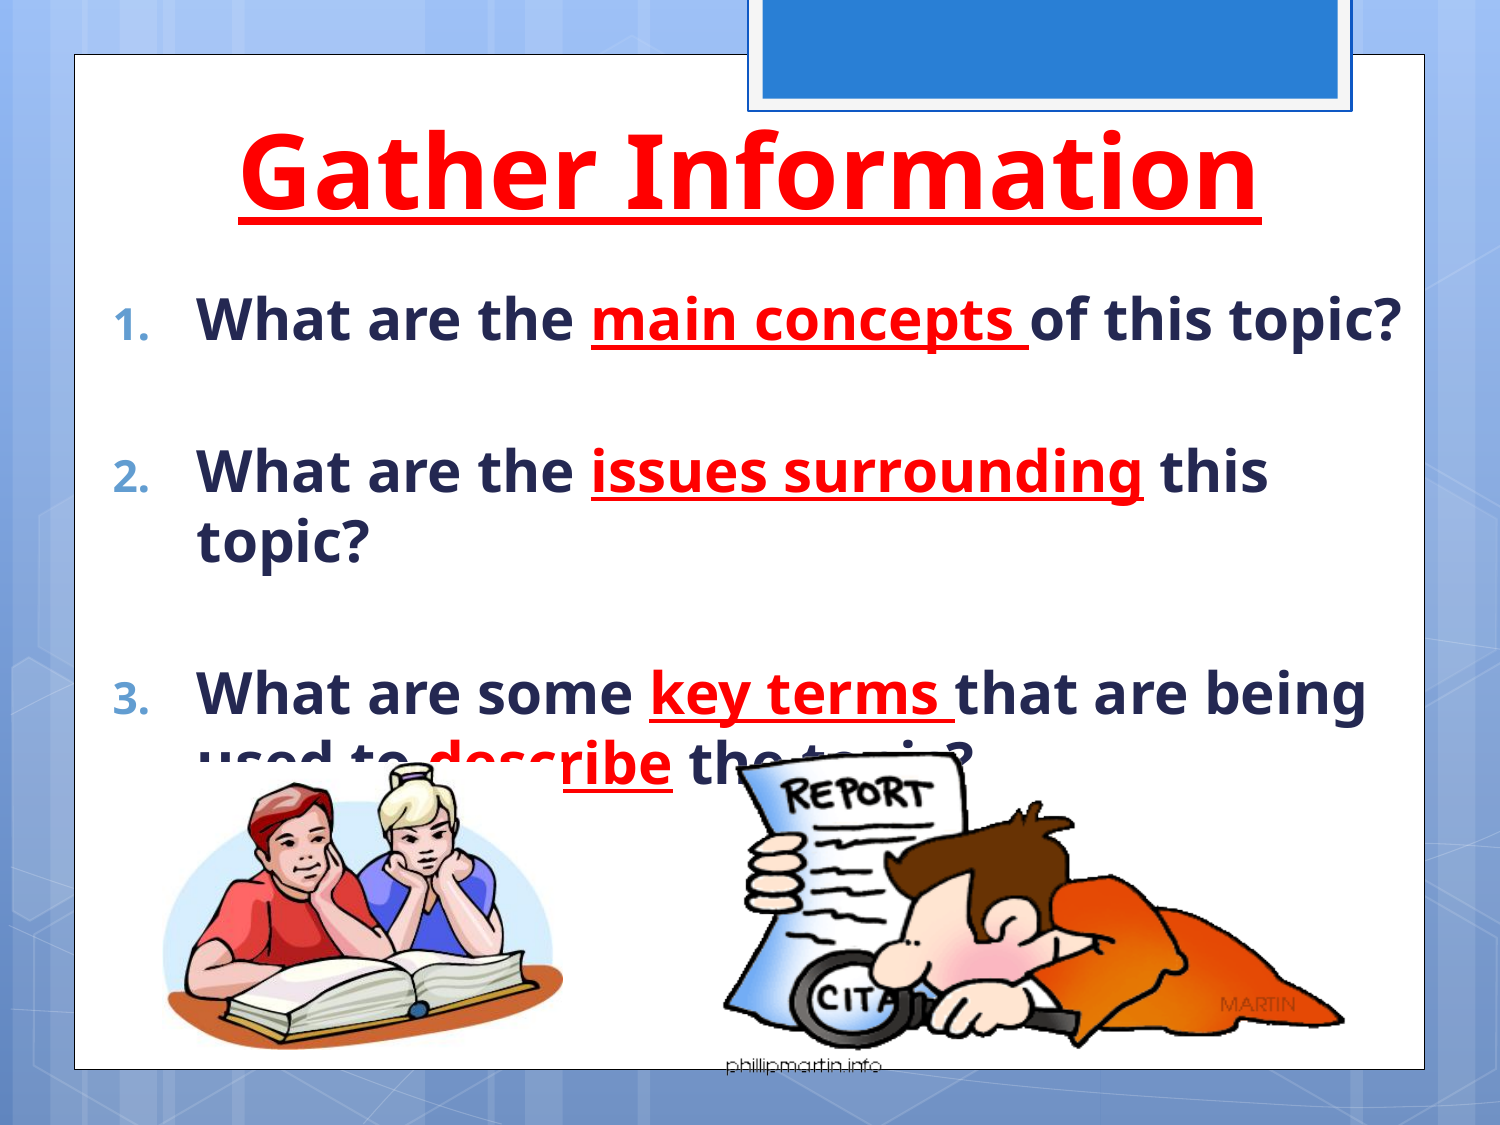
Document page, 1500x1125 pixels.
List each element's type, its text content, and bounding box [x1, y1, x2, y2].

picture [162, 762, 563, 1050]
title Gather Information [75, 50, 1425, 238]
list What are the main concepts of this topic? What are the issues surrounding this topic? What are some key terms that are being used to describe the topic? [37, 275, 1425, 1063]
picture [699, 726, 1376, 1086]
